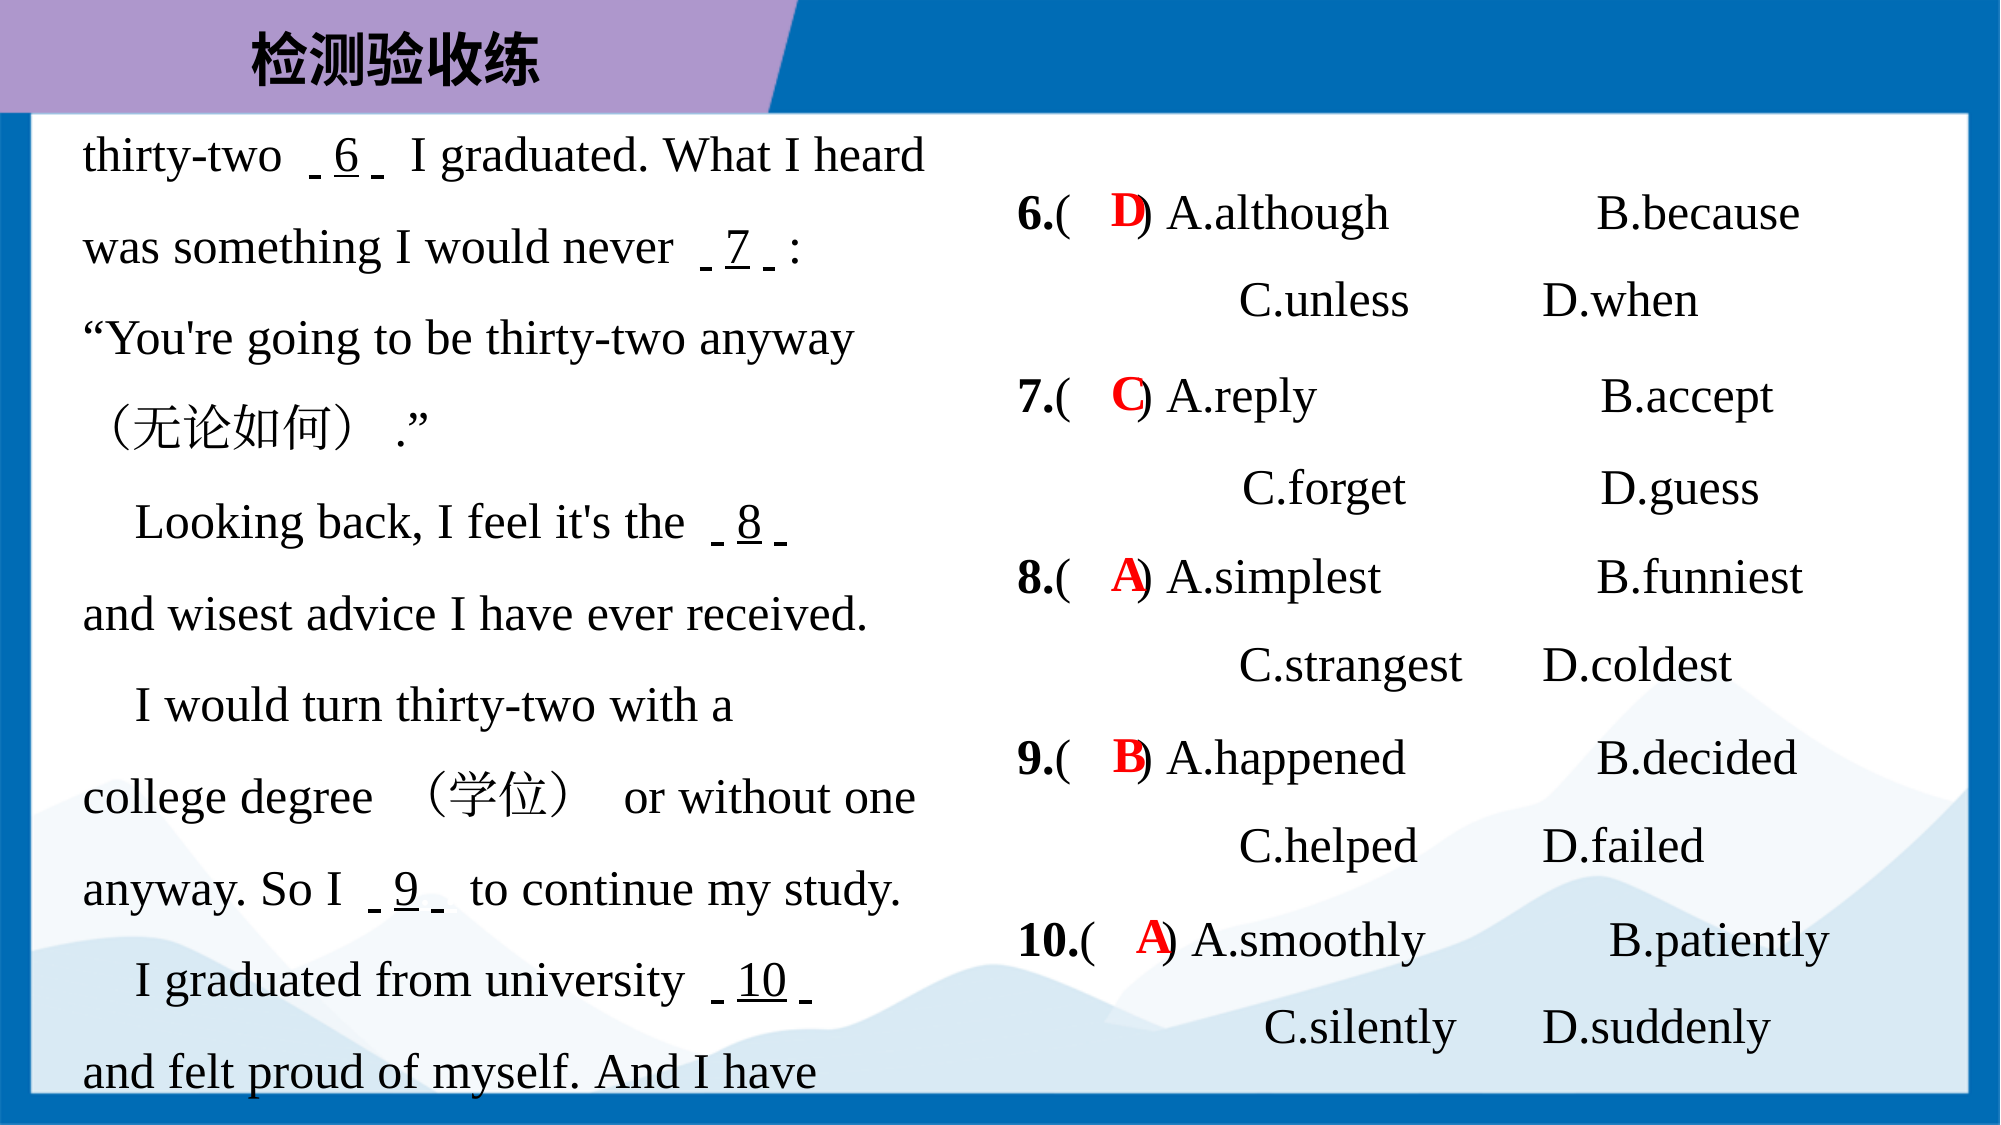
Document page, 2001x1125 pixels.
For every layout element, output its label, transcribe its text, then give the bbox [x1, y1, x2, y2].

text_box D [1092, 149, 1165, 228]
text_box A [1117, 875, 1190, 955]
text_box C [1092, 332, 1165, 412]
picture [0, 0, 2000, 1125]
text_box 7.( ) A.reply B.accept C.forget D.guess [1016, 331, 1919, 501]
text_box A [1092, 513, 1165, 593]
text_box B [1094, 694, 1165, 774]
text_box 6.( ) A.although B.because C.unless D.when [1016, 147, 1919, 318]
text_box 8.( ) A.simplest B.funniest C.strangest D.coldest [1016, 512, 1919, 682]
text_box 9.( ) A.happened B.decided C.helped D.failed [1016, 693, 1919, 863]
text_box 10.( ) A.smoothly B.patiently C.silently D.suddenly [1016, 874, 1919, 1044]
text_box thirty-two . .6. . I graduated. What I heard was something I would never . .7. .: “You're going to be thirty-two anyway （无论如何）.” Looking back, I feel it's the . .8. . and wisest advice I have ever received. I would turn thirty-two with a college degree （学位） or without one anyway. So I . .9. . to continue my study. I graduated from university . .10. . and felt proud of myself. And I have [82, 90, 984, 1099]
